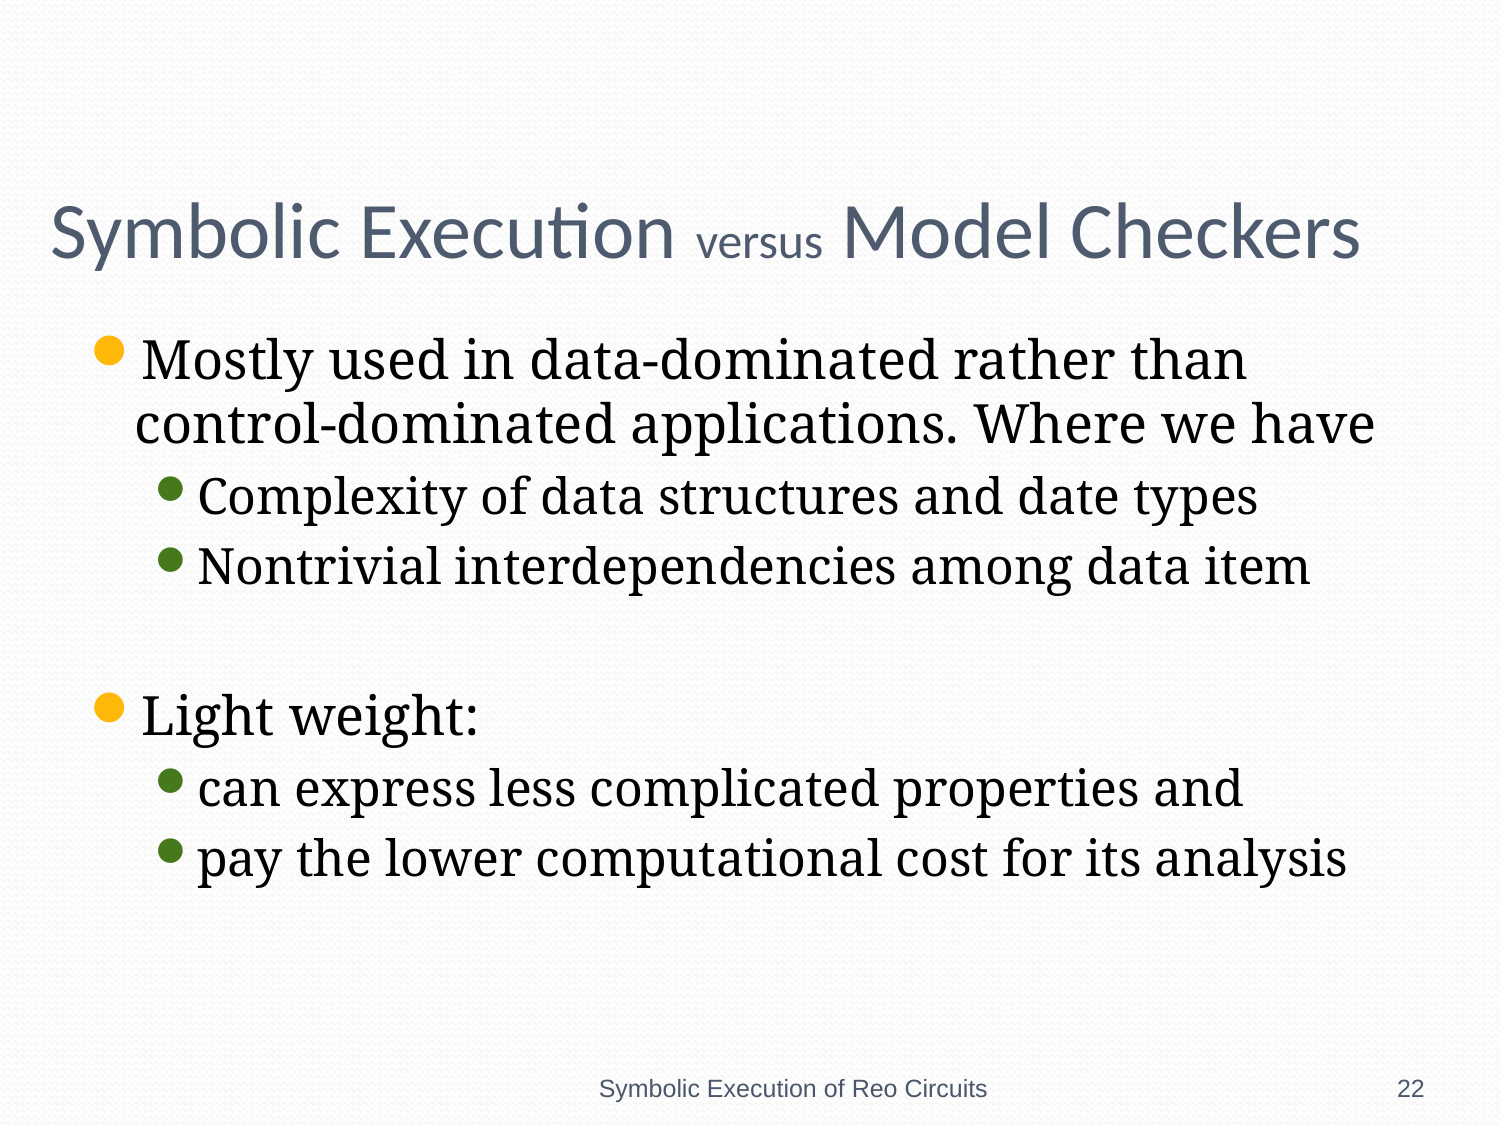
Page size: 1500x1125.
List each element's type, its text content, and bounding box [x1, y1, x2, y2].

footer Symbolic Execution of Reo Circuits [437, 1042, 1150, 1103]
title Symbolic Execution versus Model Checkers [49, 87, 1463, 276]
slide_number 22 [1299, 1042, 1425, 1103]
list Mostly used in data-dominated rather than control-dominated applications. Where we have Complexity of data structures and date types Nontrivial interdependencies among data item Light weight: can express less complicated properties and pay the lower computational cost for its analysis [74, 317, 1426, 1038]
